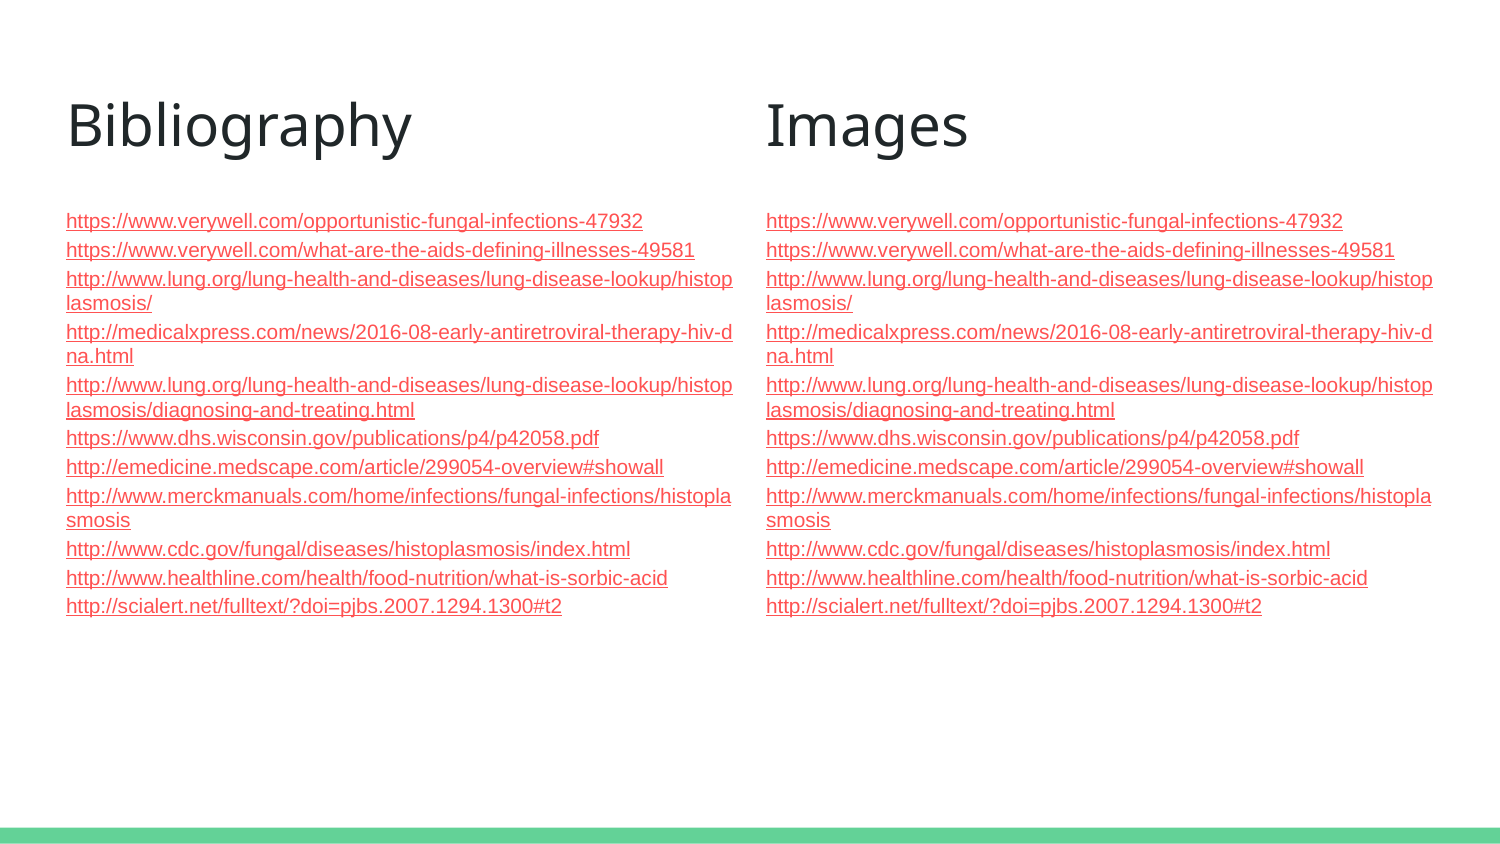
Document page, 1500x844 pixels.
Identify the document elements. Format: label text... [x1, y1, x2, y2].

title Images [751, 72, 1451, 167]
list https://www.verywell.com/opportunistic-fungal-infections-47932 https://www.verywell.com/what-are-the-aids-defining-illnesses-49581 http://www.lung.org/lung-health-and-diseases/lung-disease-lookup/histoplasmosis/ http://medicalxpress.com/news/2016-08-early-antiretroviral-therapy-hiv-dna.html http://www.lung.org/lung-health-and-diseases/lung-disease-lookup/histoplasmosis/diagnosing-and-treating.html https://www.dhs.wisconsin.gov/publications/p4/p42058.pdf http://emedicine.medscape.com/article/299054-overview#showall http://www.merckmanuals.com/home/infections/fungal-infections/histoplasmosis http://www.cdc.gov/fungal/diseases/histoplasmosis/index.html http://www.healthline.com/health/food-nutrition/what-is-sorbic-acid http://scialert.net/fulltext/?doi=pjbs.2007.1294.1300#t2 [51, 189, 751, 750]
list https://www.verywell.com/opportunistic-fungal-infections-47932 https://www.verywell.com/what-are-the-aids-defining-illnesses-49581 http://www.lung.org/lung-health-and-diseases/lung-disease-lookup/histoplasmosis/ http://medicalxpress.com/news/2016-08-early-antiretroviral-therapy-hiv-dna.html http://www.lung.org/lung-health-and-diseases/lung-disease-lookup/histoplasmosis/diagnosing-and-treating.html https://www.dhs.wisconsin.gov/publications/p4/p42058.pdf http://emedicine.medscape.com/article/299054-overview#showall http://www.merckmanuals.com/home/infections/fungal-infections/histoplasmosis http://www.cdc.gov/fungal/diseases/histoplasmosis/index.html http://www.healthline.com/health/food-nutrition/what-is-sorbic-acid http://scialert.net/fulltext/?doi=pjbs.2007.1294.1300#t2 [751, 189, 1451, 750]
title Bibliography [51, 72, 751, 167]
